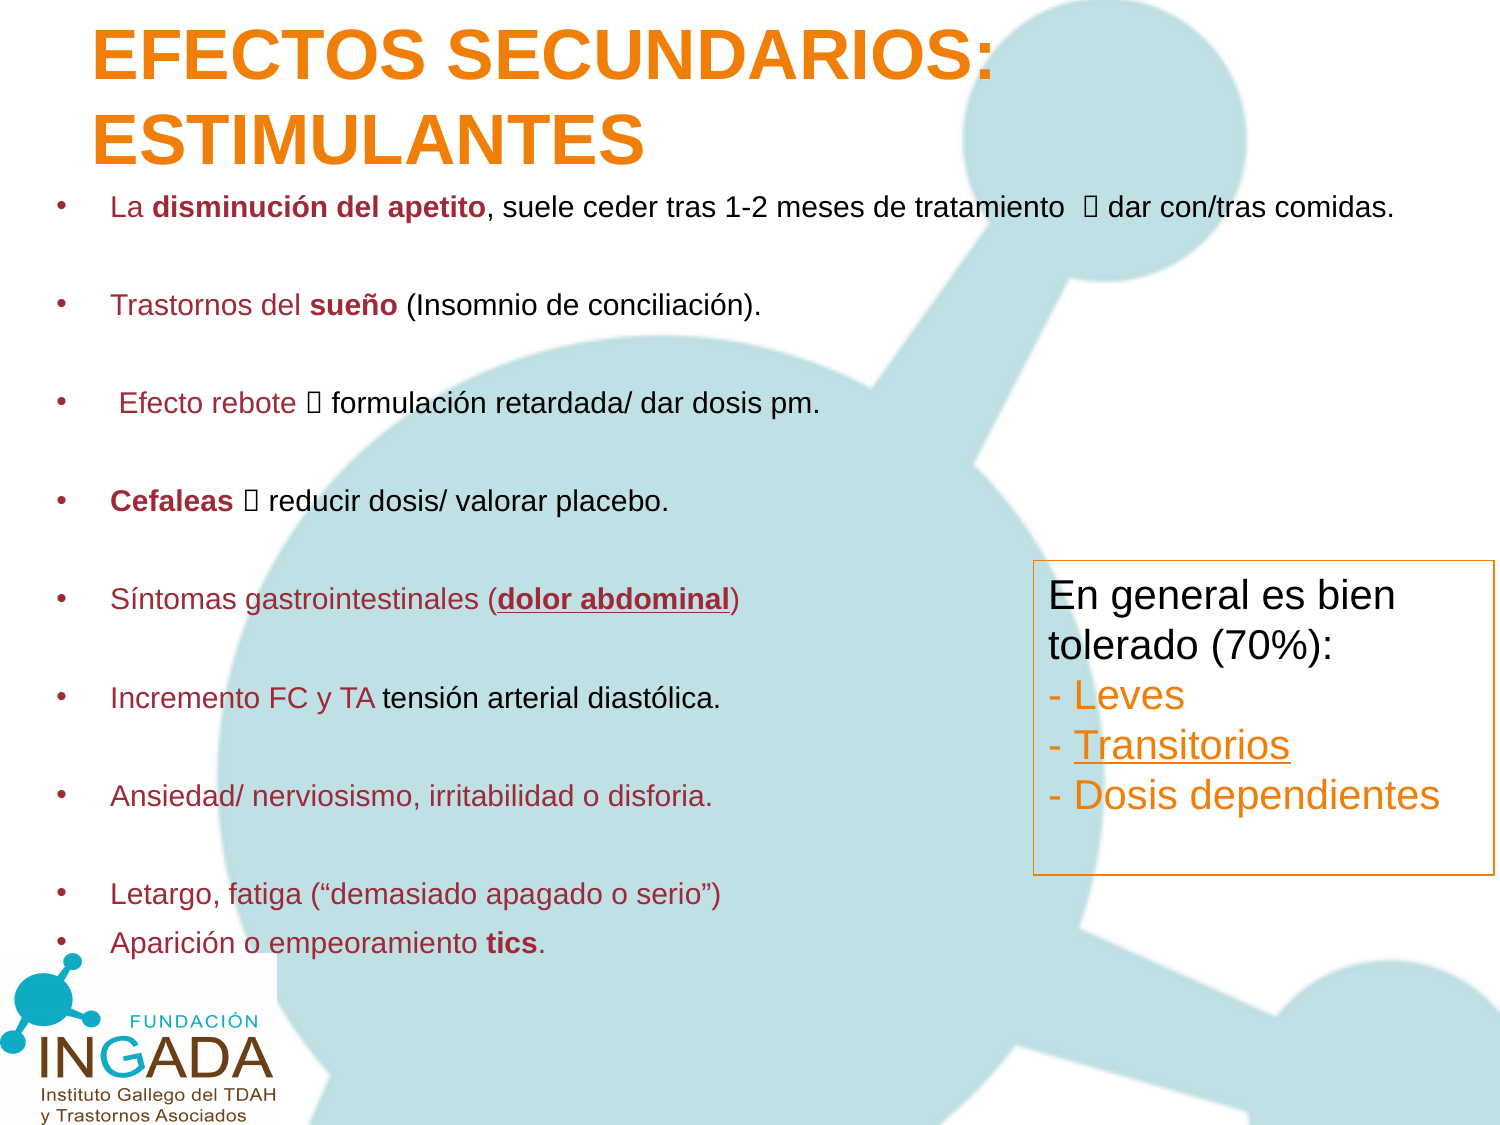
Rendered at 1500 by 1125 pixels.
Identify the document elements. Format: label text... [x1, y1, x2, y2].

text_box En general es bien tolerado (70%): - Leves - Transitorios - Dosis dependientes [1033, 560, 1494, 876]
title EFECTOS SECUNDARIOS: ESTIMULANTES [76, 0, 1500, 188]
picture [0, 953, 277, 1125]
list La disminución del apetito, suele ceder tras 1-2 meses de tratamiento  dar con/tras comidas. Trastornos del sueño (Insomnio de conciliación). Efecto rebote  formulación retardada/ dar dosis pm. Cefaleas  reducir dosis/ valorar placebo. Síntomas gastrointestinales (dolor abdominal) Incremento FC y TA tensión arterial diastólica. Ansiedad/ nerviosismo, irritabilidad o disforia. Letargo, fatiga (“demasiado apagado o serio”) Aparición o empeoramiento tics. [41, 172, 1424, 988]
